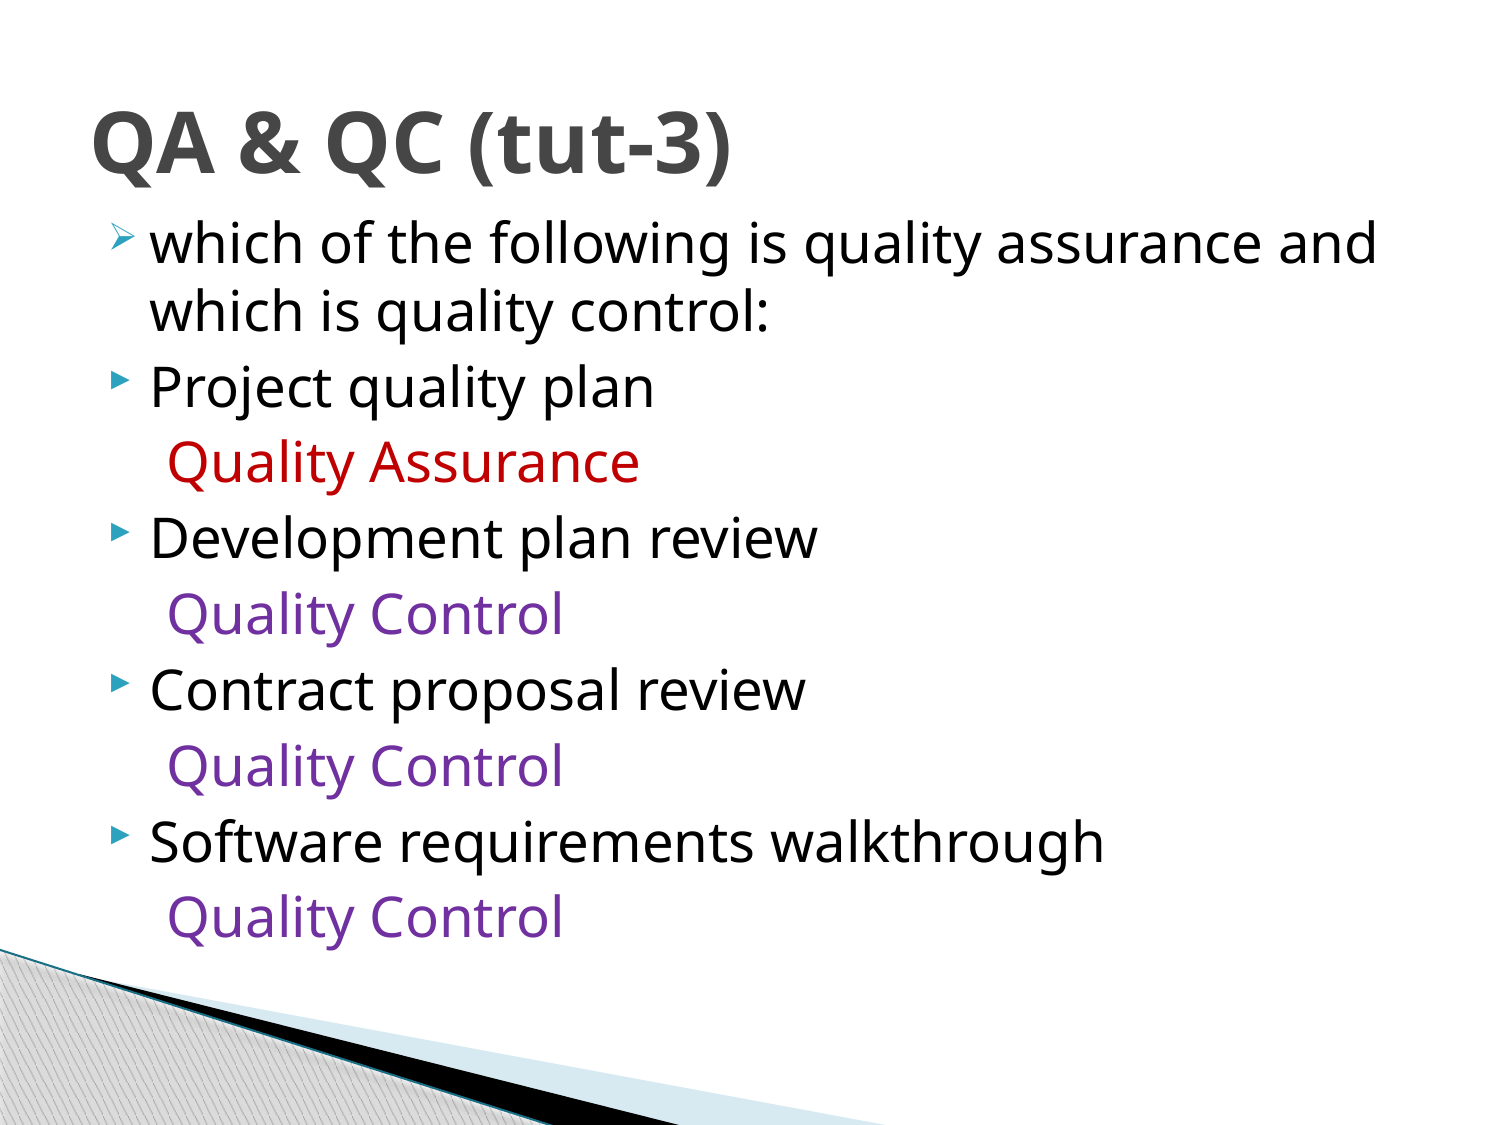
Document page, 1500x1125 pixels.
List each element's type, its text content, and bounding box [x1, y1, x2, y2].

list which of the following is quality assurance and which is quality control: Project quality plan Quality Assurance Development plan review Quality Control Contract proposal review Quality Control Software requirements walkthrough Quality Control [74, 199, 1463, 983]
title QA & QC (tut-3) [75, 45, 1425, 233]
